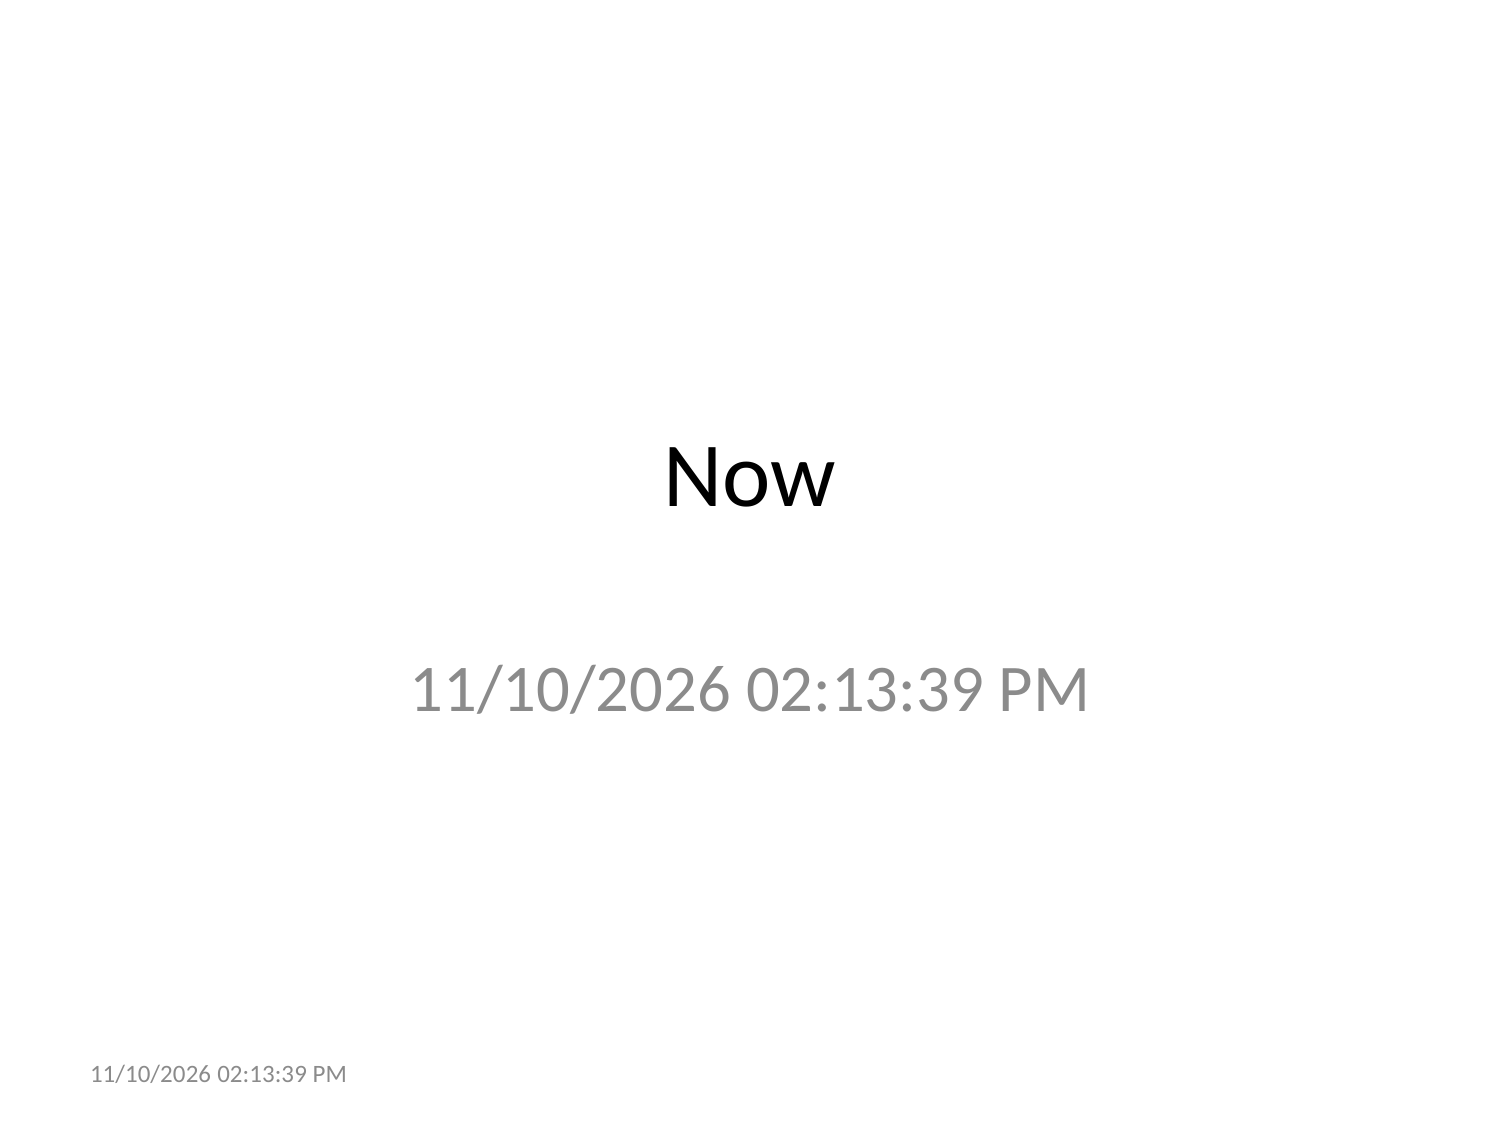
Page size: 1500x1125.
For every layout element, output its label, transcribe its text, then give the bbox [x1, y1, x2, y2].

subtitle 2011-12-19 10:20:04 AM [225, 637, 1275, 925]
title Now [112, 349, 1388, 591]
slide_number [75, 1042, 425, 1103]
